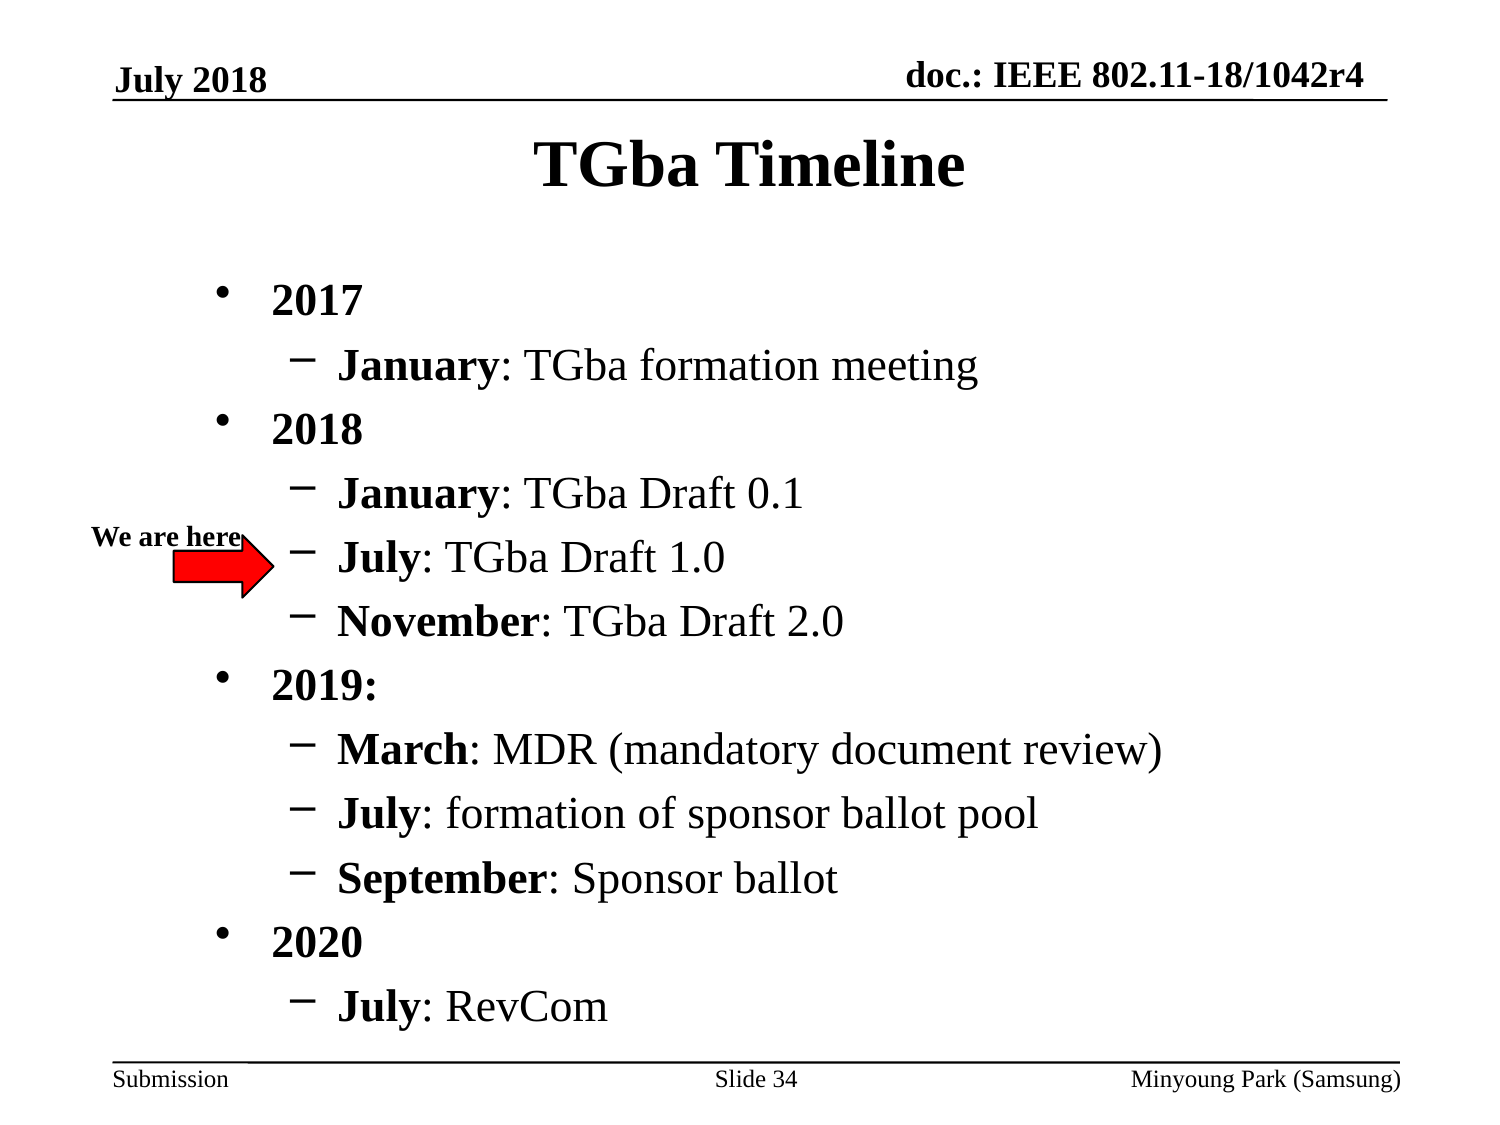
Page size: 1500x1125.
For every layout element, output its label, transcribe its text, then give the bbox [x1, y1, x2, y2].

list 2017 January: TGba formation meeting 2018 January: TGba Draft 0.1 July: TGba Draft 1.0 November: TGba Draft 2.0 2019: March: MDR (mandatory document review) July: formation of sponsor ballot pool September: Sponsor ballot 2020 July: RevCom [200, 288, 1388, 1063]
title TGba Timeline [112, 112, 1388, 288]
footer Minyoung Park (Samsung) [949, 1061, 1402, 1093]
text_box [74, 509, 274, 598]
slide_number Slide 34 [712, 1061, 800, 1093]
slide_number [114, 54, 335, 101]
